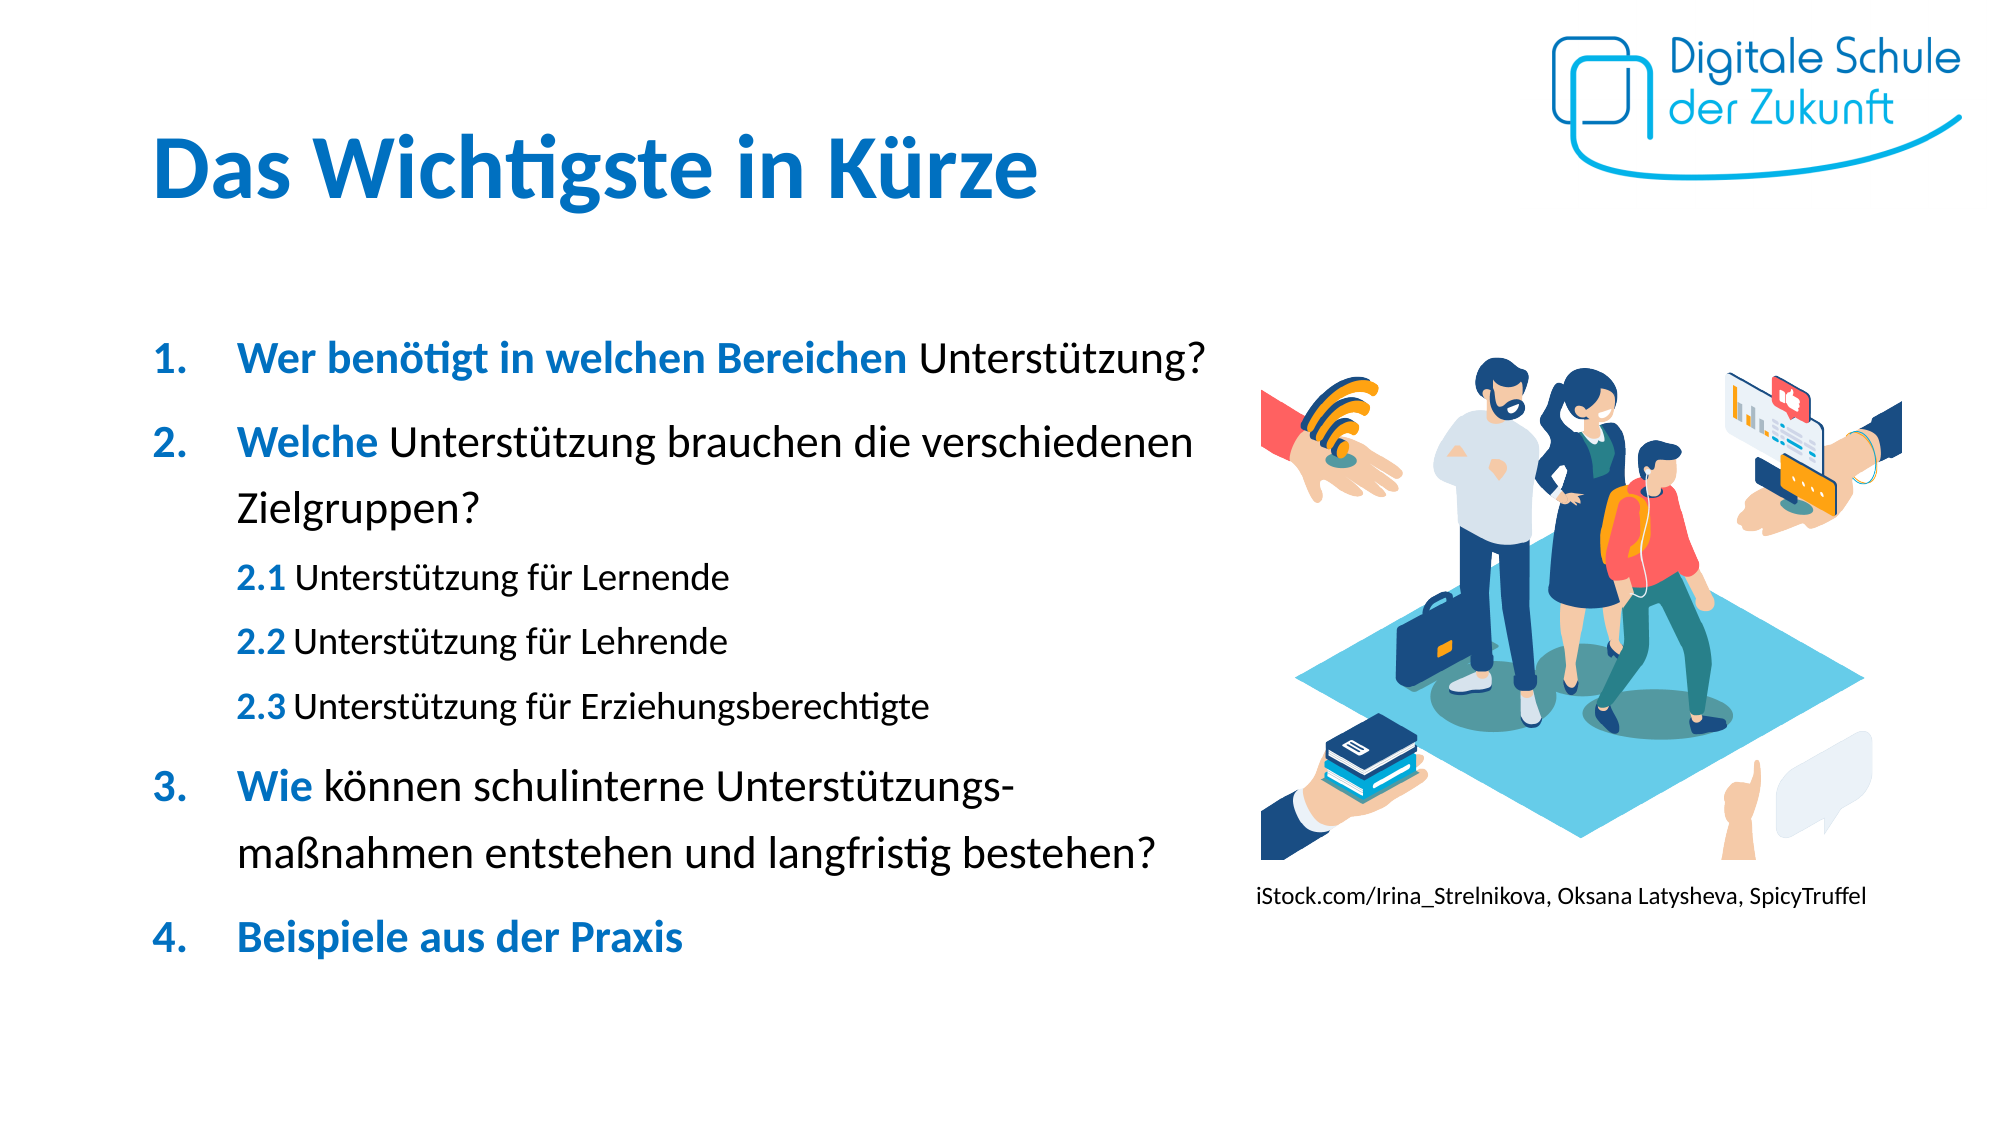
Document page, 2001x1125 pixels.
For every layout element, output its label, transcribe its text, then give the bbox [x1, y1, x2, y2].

title Das Wichtigste in Kürze [137, 59, 1863, 278]
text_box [1261, 235, 1902, 913]
picture [1520, 0, 1987, 209]
list Wer benötigt in welchen Bereichen Unterstützung? Welche Unterstützung brauchen die verschiedenen Zielgruppen? 2.1 Unterstützung für Lernende 2.2 Unterstützung für Lehrende 2.3 Unterstützung für Erziehungsberechtigte Wie können schulinterne Unterstützungs-maßnahmen entstehen und langfristig bestehen? Beispiele aus der Praxis [137, 235, 1234, 1066]
